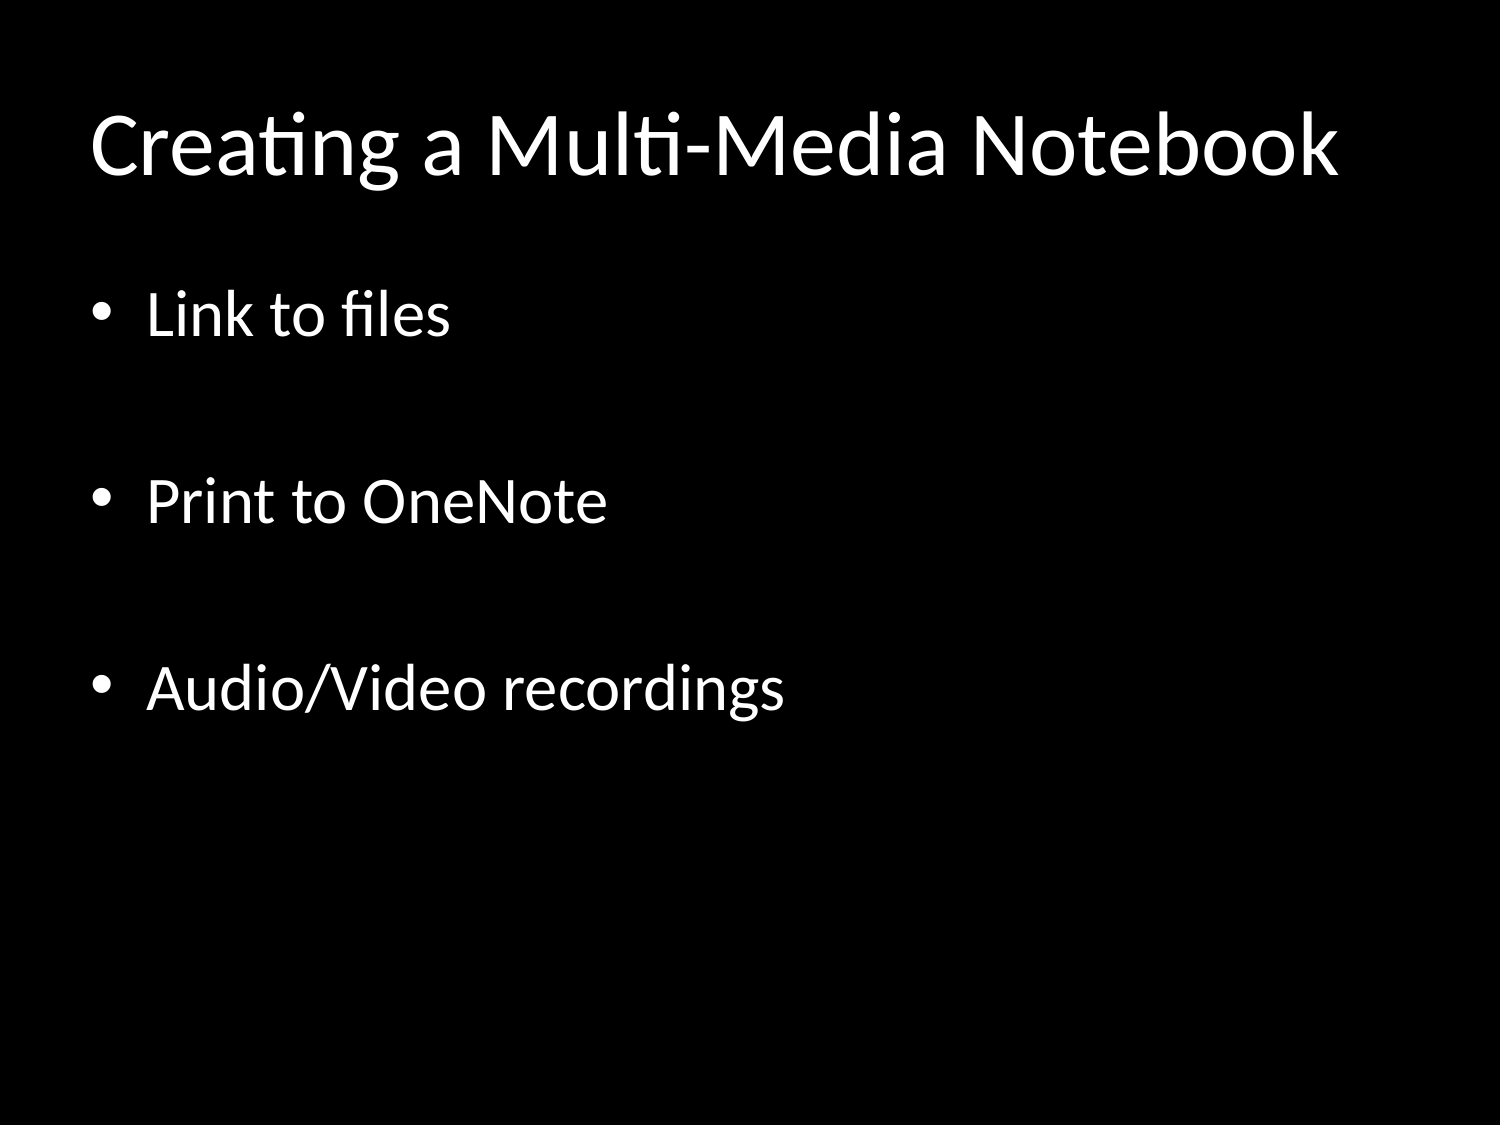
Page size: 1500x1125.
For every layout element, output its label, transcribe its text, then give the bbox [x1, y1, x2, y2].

list Link to files Print to OneNote Audio/Video recordings [75, 262, 1425, 1005]
title Creating a Multi-Media Notebook [75, 45, 1425, 233]
